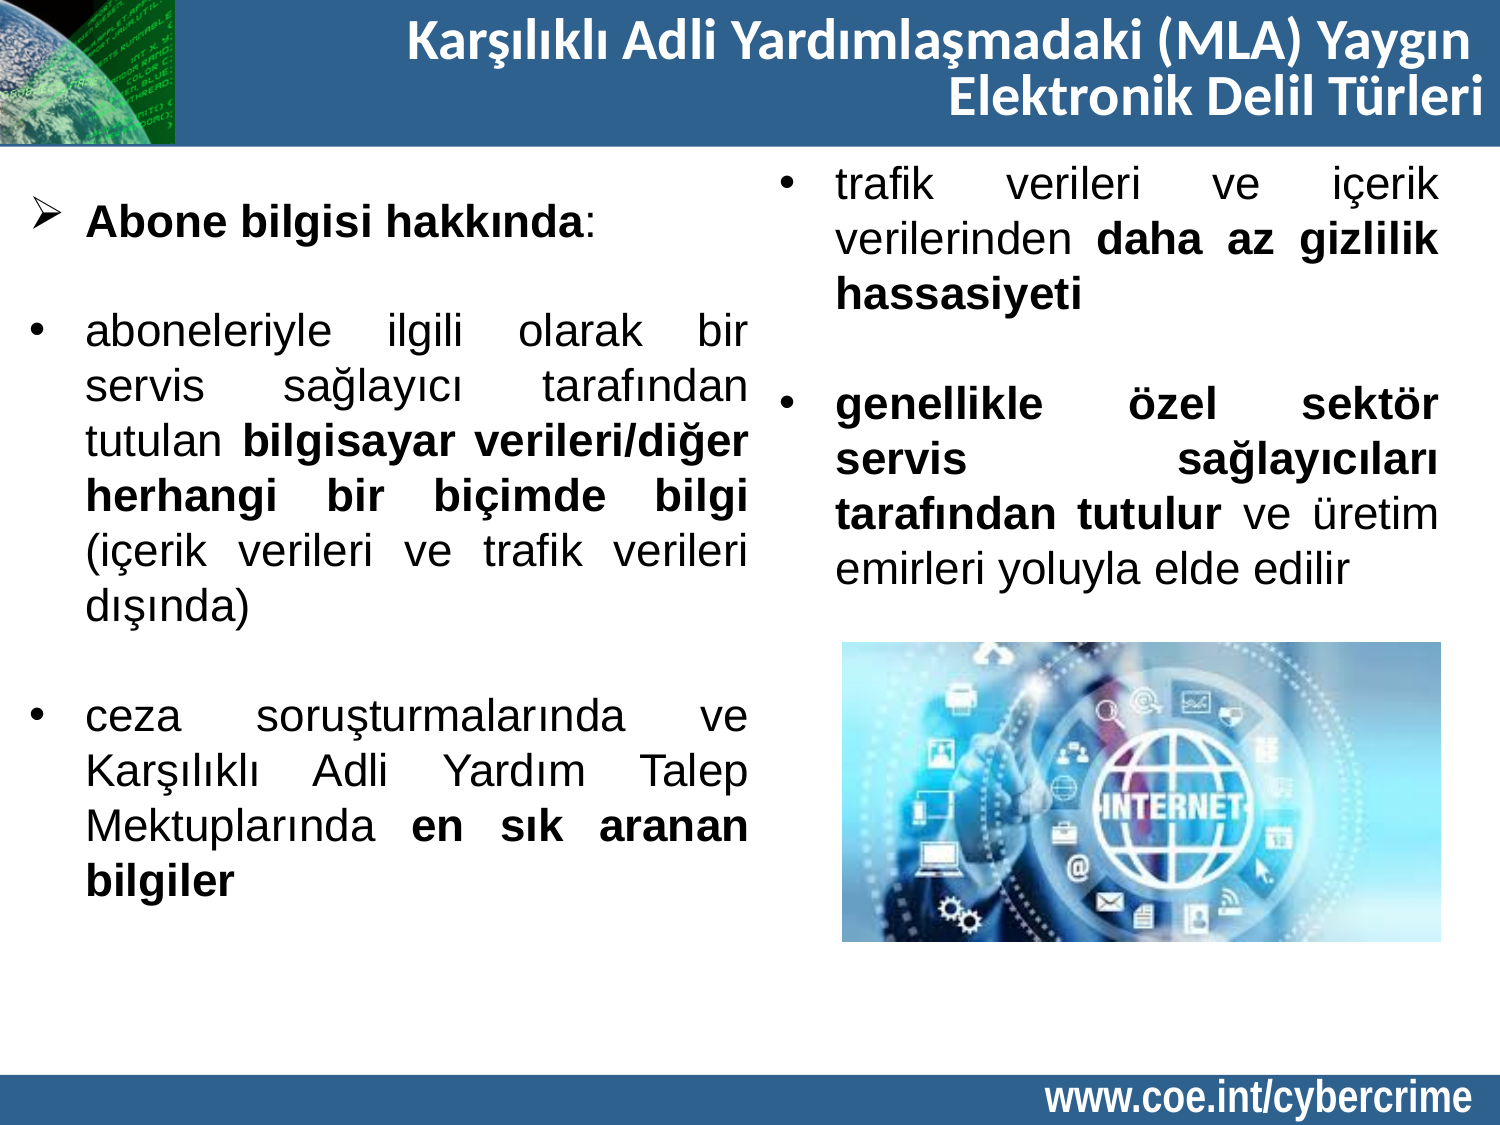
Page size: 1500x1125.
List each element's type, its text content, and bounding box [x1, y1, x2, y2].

text_box Karşılıklı Adli Yardımlaşmadaki (MLA) Yaygın Elektronik Delil Türleri [177, 0, 1500, 149]
text_box [0, 1073, 1030, 1125]
text_box www.coe.int/cybercrime [1030, 1059, 1500, 1125]
picture [841, 641, 1441, 942]
text_box trafik verileri ve içerik verilerinden daha az gizlilik hassasiyeti genellikle özel sektör servis sağlayıcıları tarafından tutulur ve üretim emirleri yoluyla elde edilir [764, 146, 1455, 646]
picture [0, 0, 175, 144]
text_box Abone bilgisi hakkında: aboneleriyle ilgili olarak bir servis sağlayıcı tarafından tutulan bilgisayar verileri/diğer herhangi bir biçimde bilgi (içerik verileri ve trafik verileri dışında) ceza soruşturmalarında ve Karşılıklı Adli Yardım Talep Mektuplarında en sık aranan bilgiler [14, 183, 765, 914]
